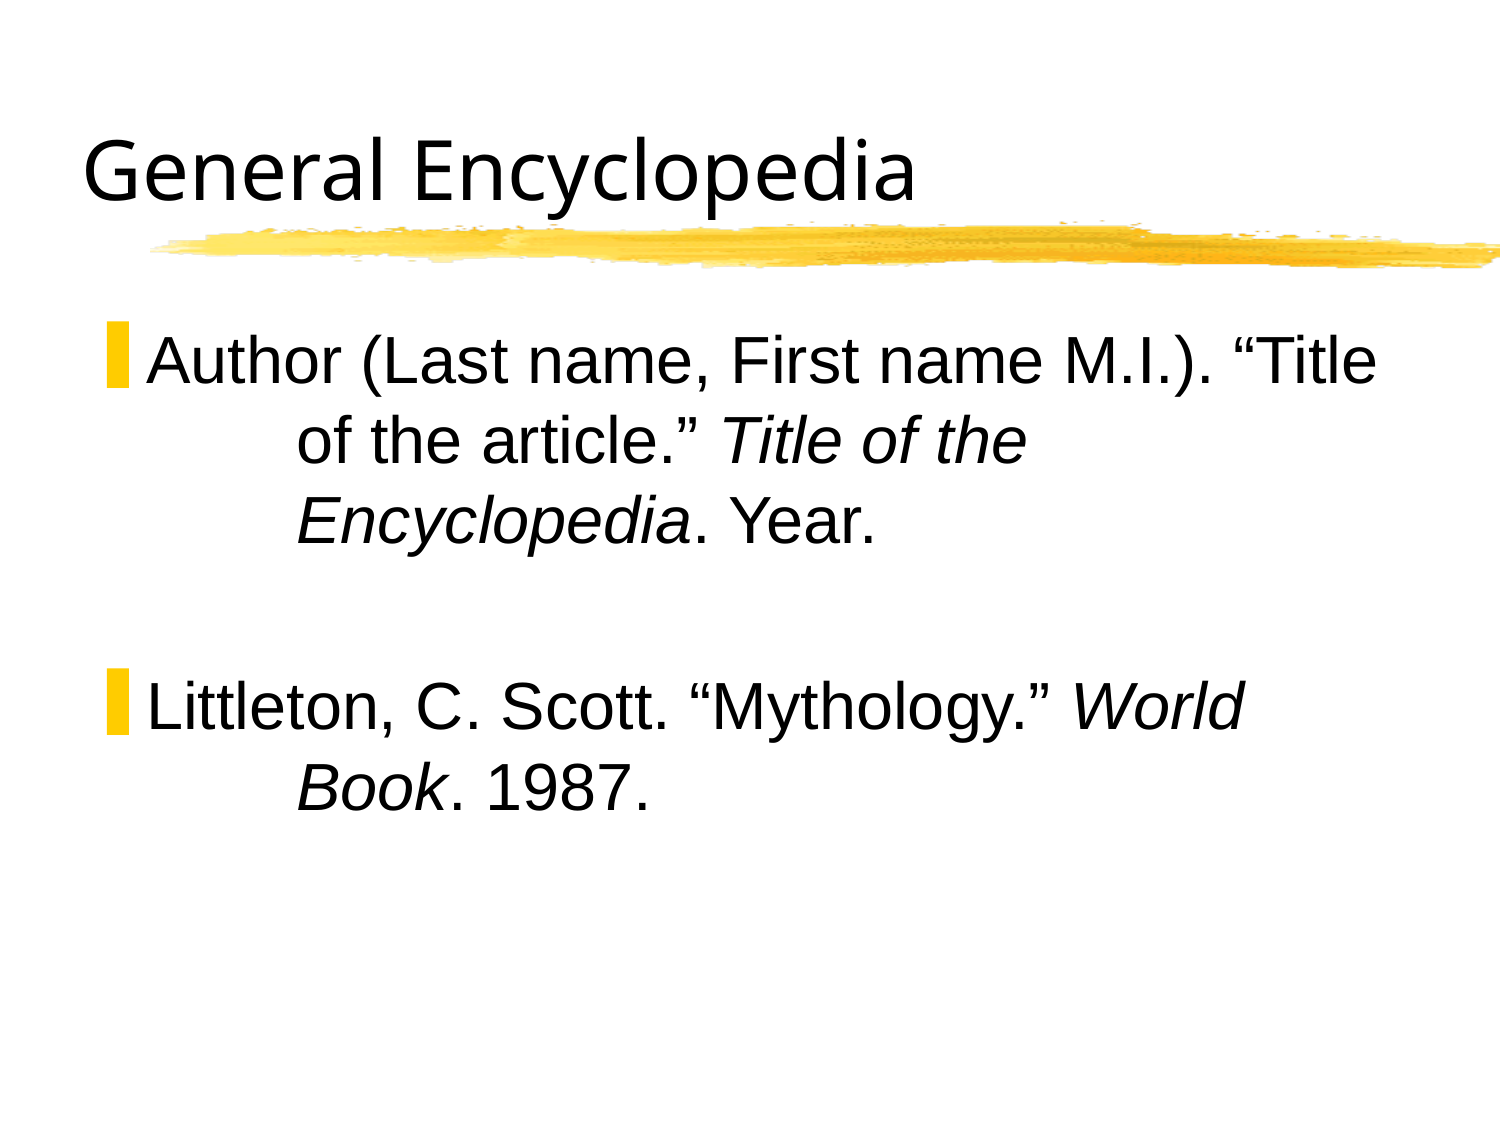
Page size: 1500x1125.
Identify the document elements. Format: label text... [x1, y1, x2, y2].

title General Encyclopedia [66, 37, 1342, 226]
list Author (Last name, First name M.I.). “Title of the article.” Title of the Encyclopedia. Year. Littleton, C. Scott. “Mythology.” World Book. 1987. [74, 309, 1417, 994]
picture [150, 215, 1500, 279]
